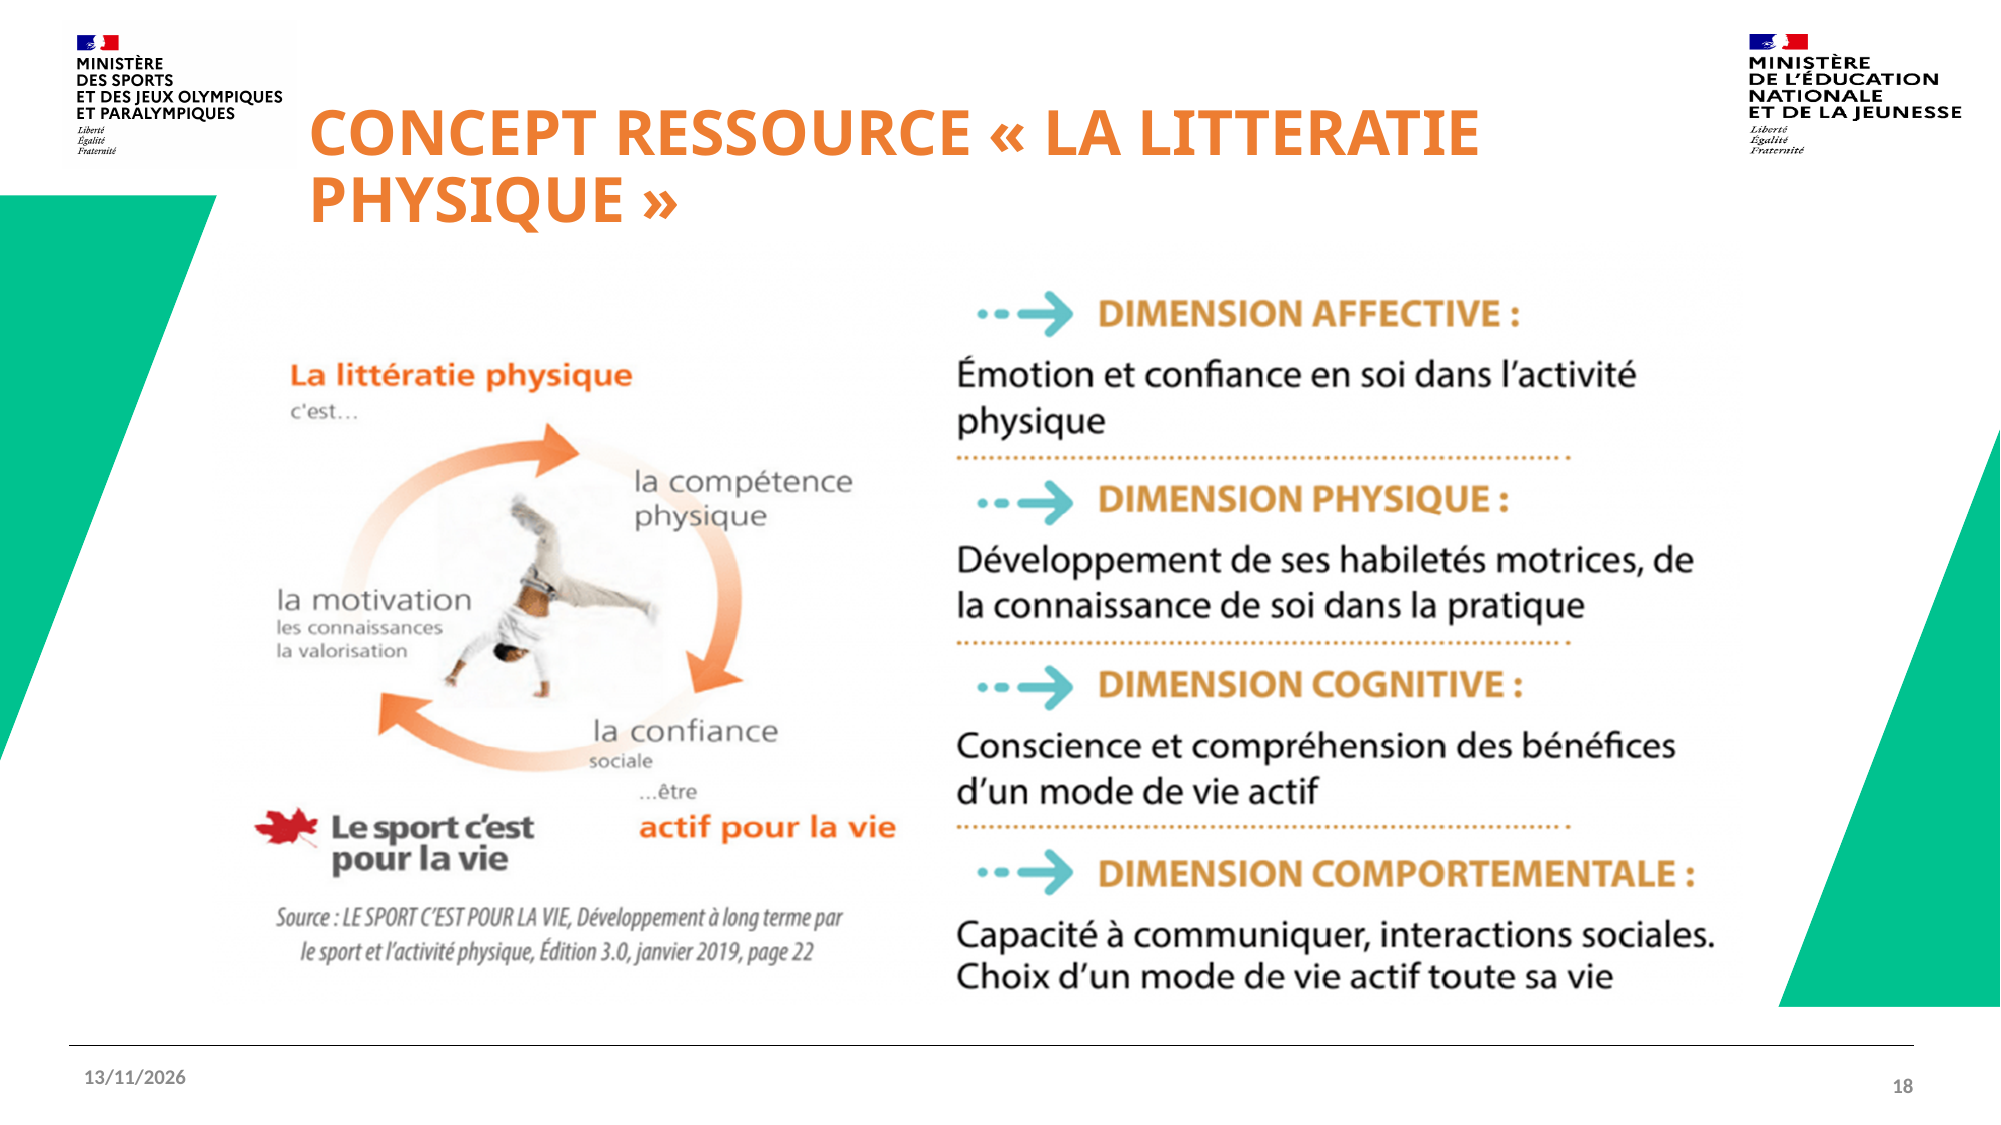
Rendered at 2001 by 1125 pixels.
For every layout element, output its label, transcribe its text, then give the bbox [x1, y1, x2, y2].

slide_number 18 [1618, 1046, 1914, 1125]
picture [62, 20, 297, 169]
title CONCEPT ressource « la LITTERATIE PHYSIQUE » [294, 94, 1706, 241]
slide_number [69, 1046, 519, 1107]
picture [1749, 34, 1963, 155]
picture [212, 241, 1743, 1005]
